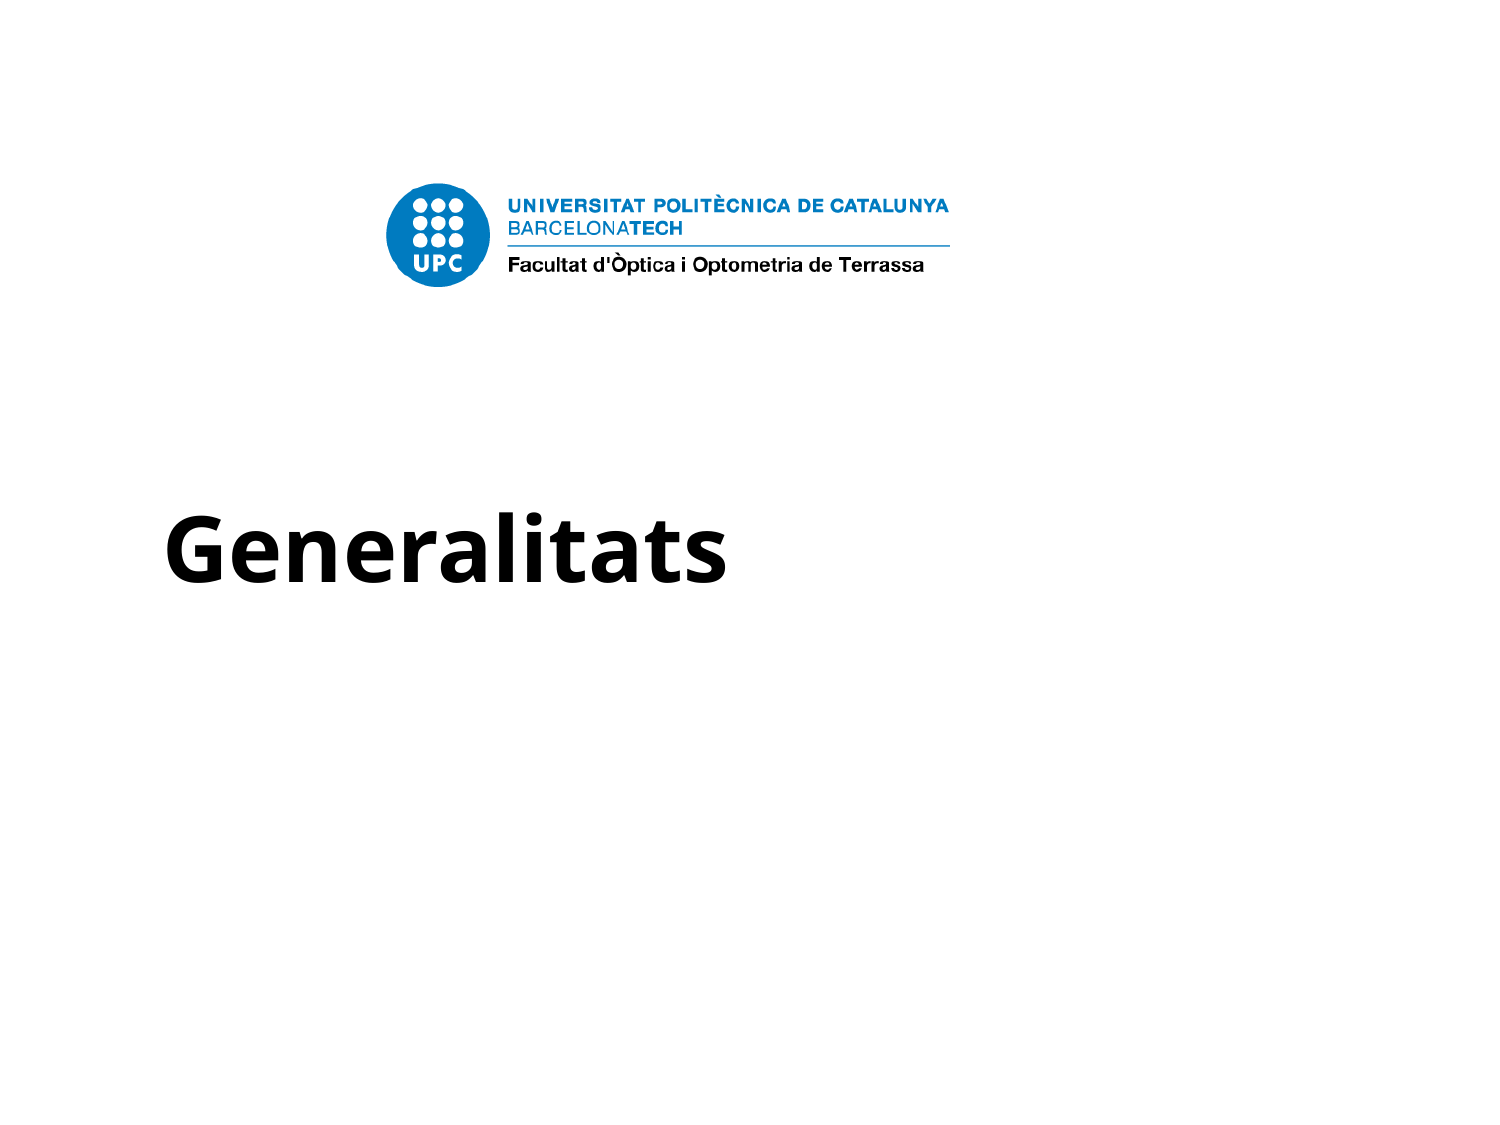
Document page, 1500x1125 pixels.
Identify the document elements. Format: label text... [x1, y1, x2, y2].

picture [371, 160, 966, 320]
text_box Generalitats [147, 483, 1311, 609]
